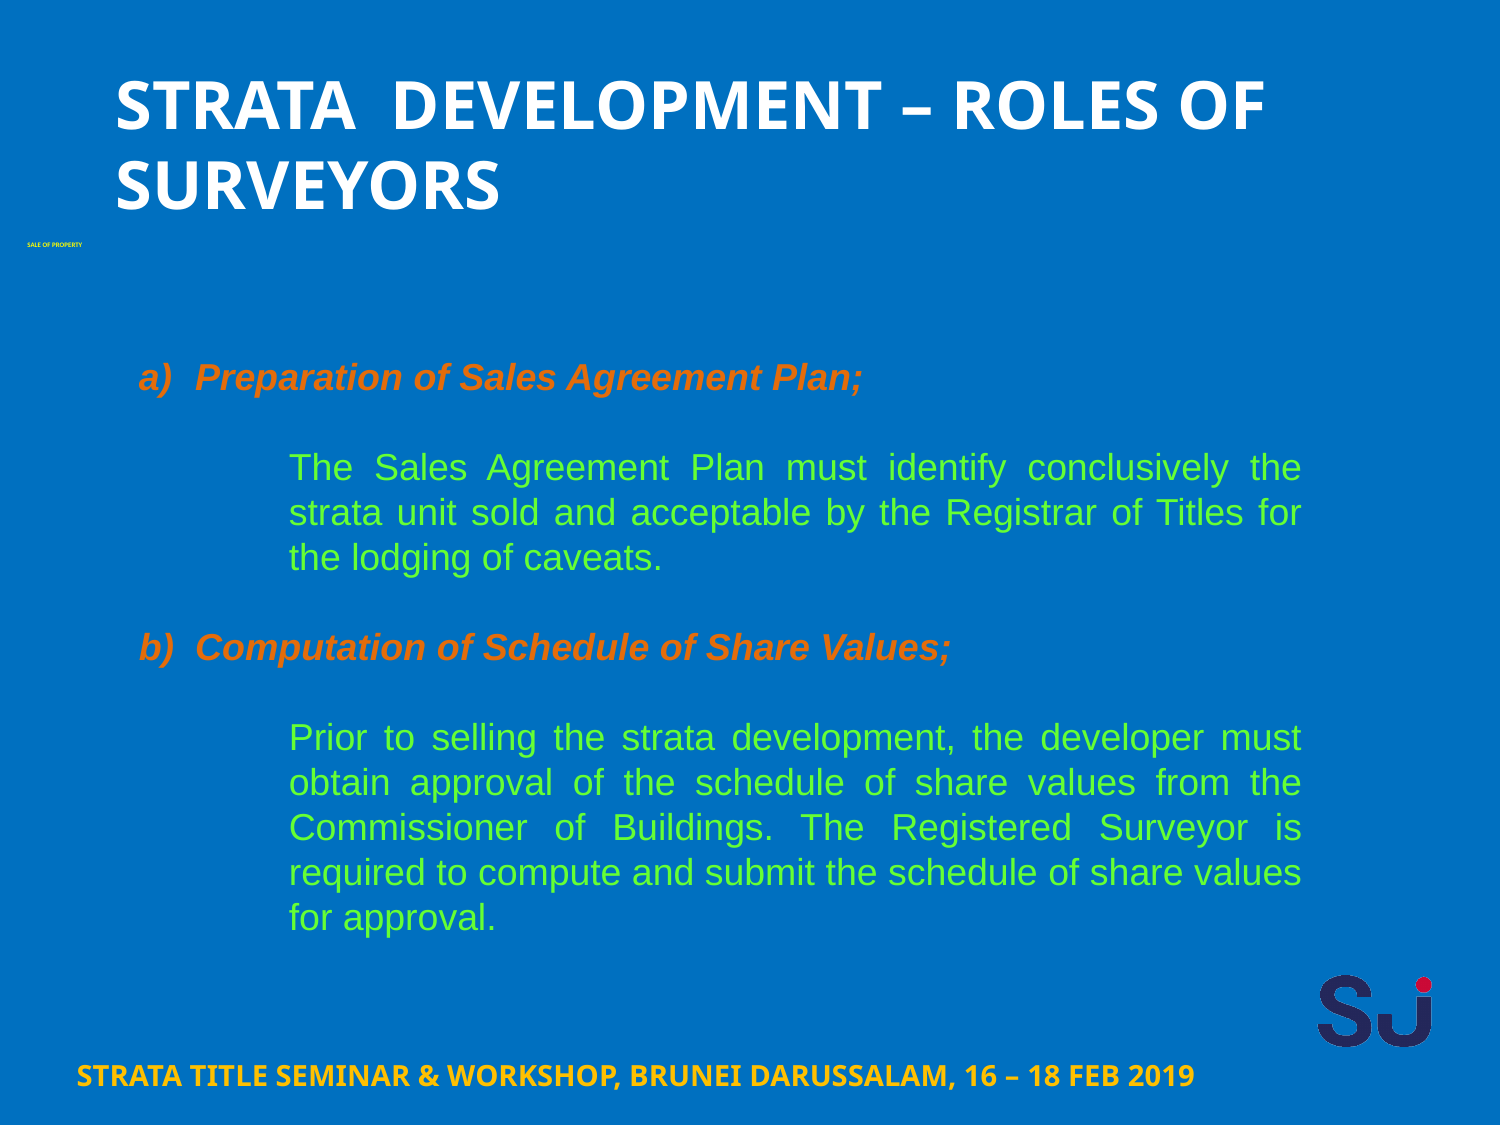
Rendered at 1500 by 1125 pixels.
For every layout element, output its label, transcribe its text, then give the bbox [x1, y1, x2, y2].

text_box STRATA TITLE SEMINAR & WORKSHOP, BRUNEI DARUSSALAM, 16 – 18 FEB 2019 [61, 1049, 1220, 1100]
picture [1316, 975, 1433, 1049]
subtitle SALE OF PROPERTY [0, 231, 1282, 338]
title STRATA DEVELOPMENT – ROLES OF SURVEYORS [100, 101, 1433, 185]
text_box Preparation of Sales Agreement Plan; The Sales Agreement Plan must identify conclusively the strata unit sold and acceptable by the Registrar of Titles for the lodging of caveats. b) Computation of Schedule of Share Values; Prior to selling the strata development, the developer must obtain approval of the schedule of share values from the Commissioner of Buildings. The Registered Surveyor is required to compute and submit the schedule of share values for approval. [123, 345, 1317, 991]
